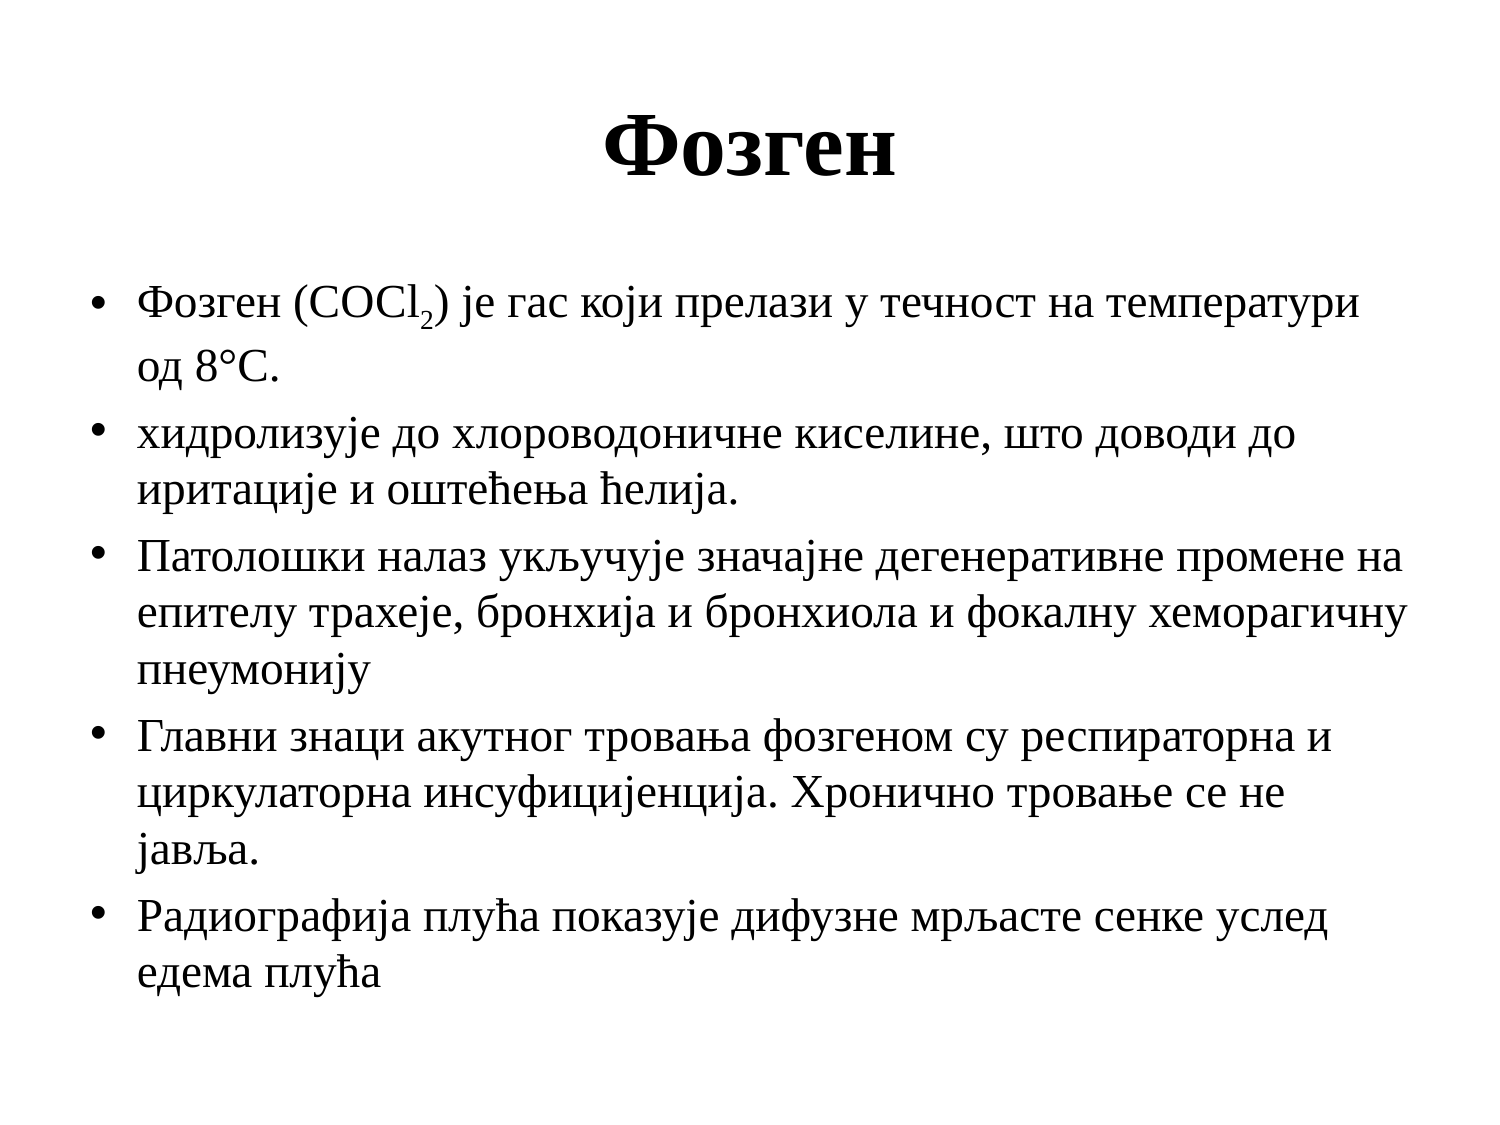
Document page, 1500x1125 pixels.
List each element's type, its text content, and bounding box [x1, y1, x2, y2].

title Фозген [75, 45, 1425, 233]
list Фозген (СОСl2) је гас који прелази у течност на температури од 8°С. хидролизује до хлороводоничне киселине, што доводи до иритације и оштећења ћелија. Патолошки налаз укључује значајне дегенеративне промене на епителу трахеје, бронхија и бронхиола и фокалну хеморагичну пнеумонију Главни знаци акутног тровања фозгеном су респираторна и циркулаторна инсуфицијенција. Хронично тровање се не јавља. Радиографија плућа показује дифузне мрљасте сенке услед едема плућа [75, 262, 1425, 1005]
